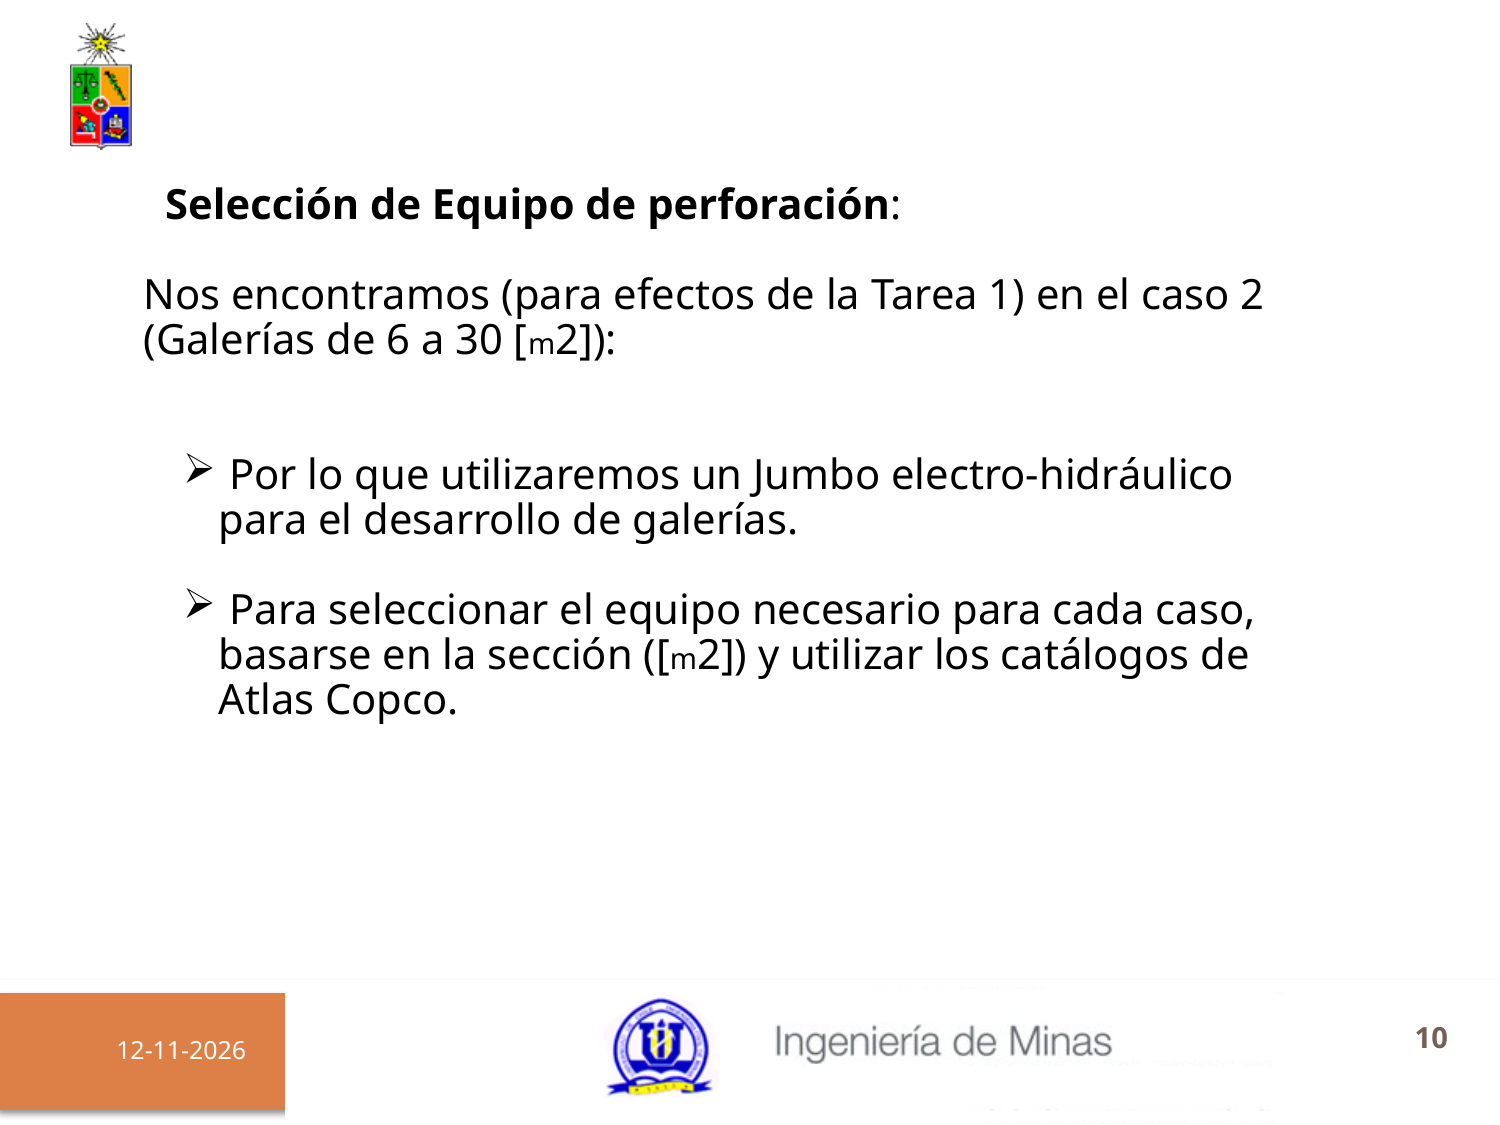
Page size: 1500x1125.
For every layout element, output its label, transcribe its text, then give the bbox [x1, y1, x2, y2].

picture [69, 23, 132, 151]
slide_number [12, 995, 279, 1108]
text_box Selección de Equipo de perforación: Nos encontramos (para efectos de la Tarea 1) en el caso 2 (Galerías de 6 a 30 [m2]): Por lo que utilizaremos un Jumbo electro-hidráulico para el desarrollo de galerías. Para seleccionar el equipo necesario para cada caso, basarse en la sección ([m2]) y utilizar los catálogos de Atlas Copco. [128, 175, 1348, 776]
picture [285, 980, 1500, 1125]
